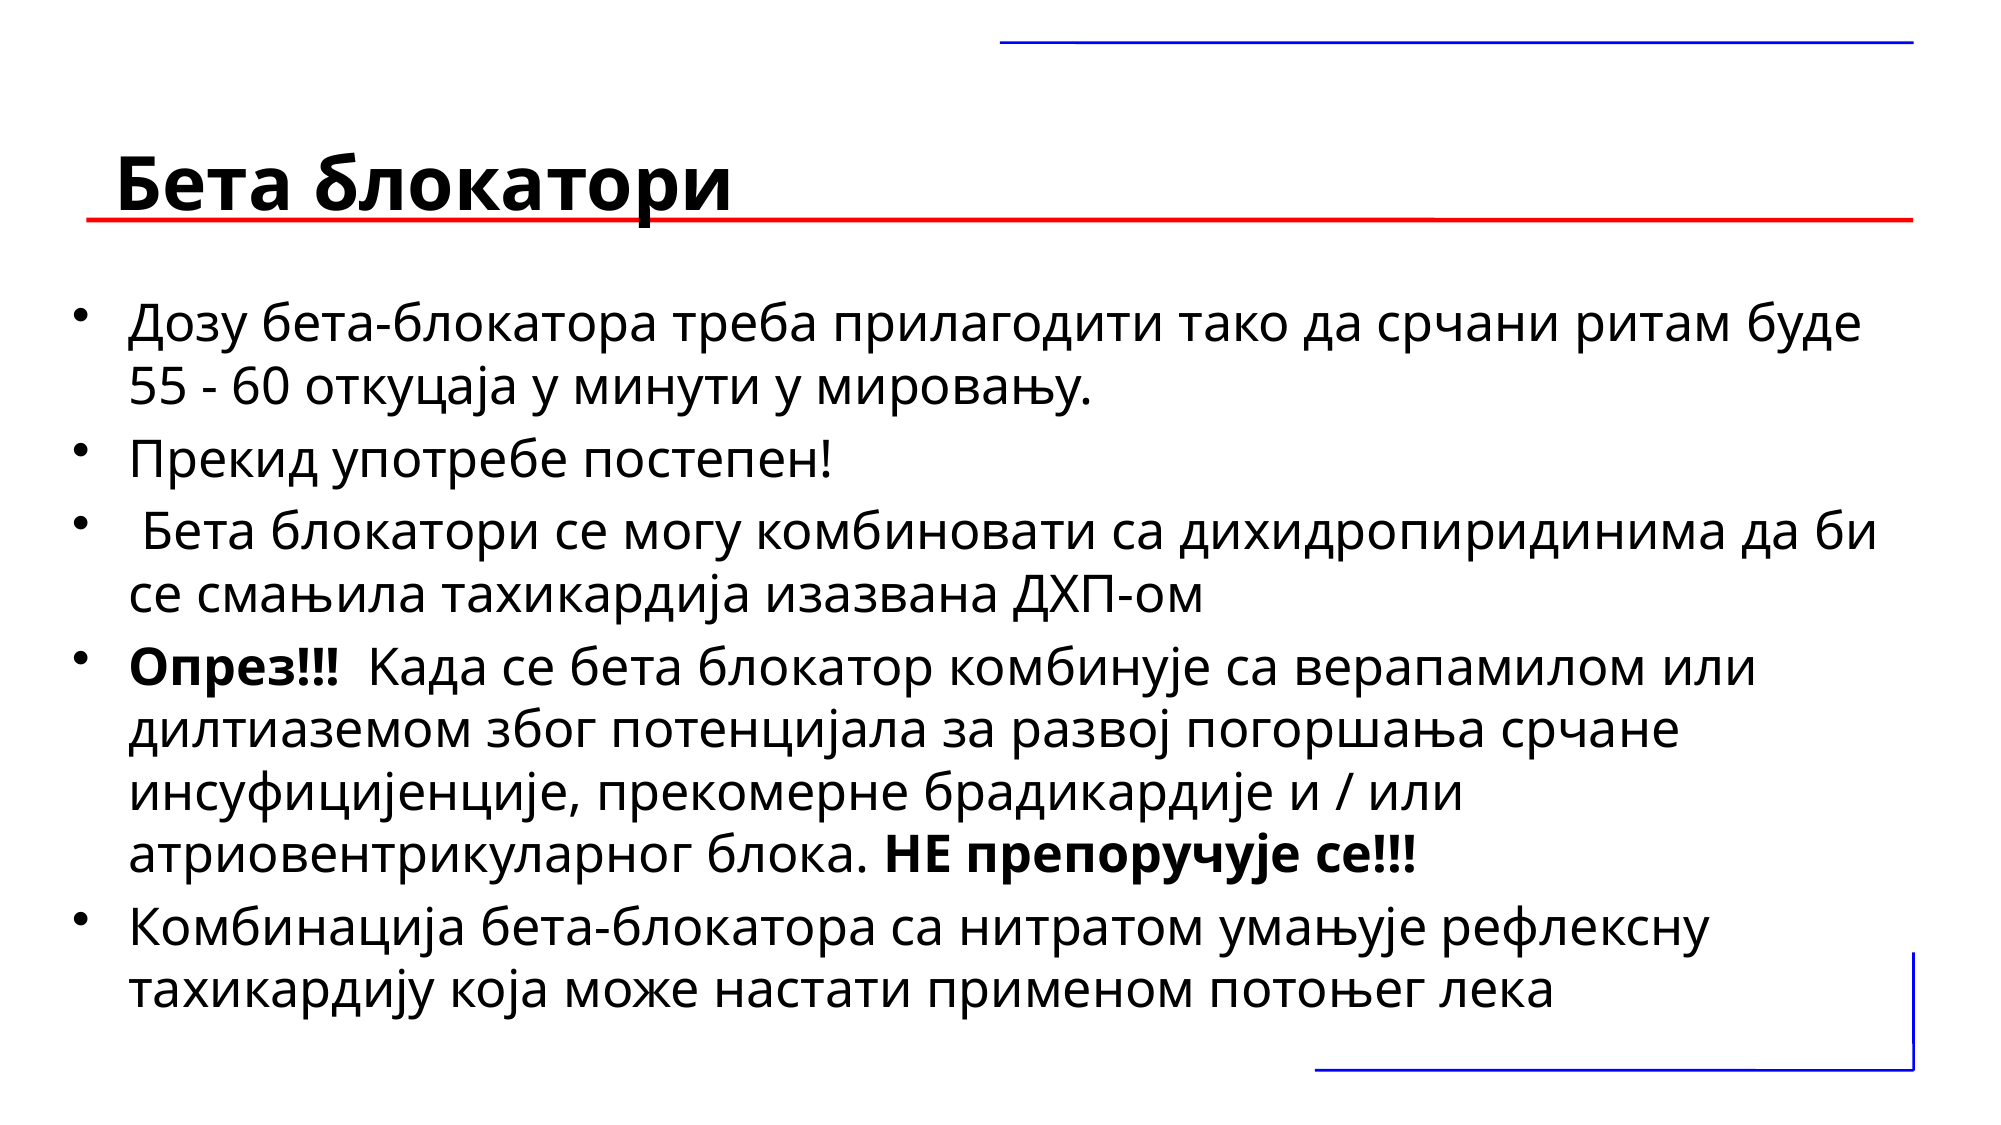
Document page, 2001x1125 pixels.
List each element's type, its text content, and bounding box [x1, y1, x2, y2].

list Дозу бета-блокатора треба прилагодити тако да срчани ритам буде 55 - 60 откуцаја у минути у мировању. Прекид употребе постепен! Бета блокатори се могу комбиновати са дихидропиридинима да би се смањила тахикардија изазвана ДХП-ом Oпрез!!! Kада се бета блокатор комбинује са верапамилом или дилтиаземом због потенцијала за развој погоршања срчане инсуфицијенције, прекомерне брадикардије и / или атриовентрикуларног блока. НЕ препоручује се!!! Комбинација бета-блокатора са нитратом умањује рефлексну тахикардију која може настати применом потоњег лека [57, 282, 1940, 1021]
title Бета блокатори [99, 20, 1898, 233]
